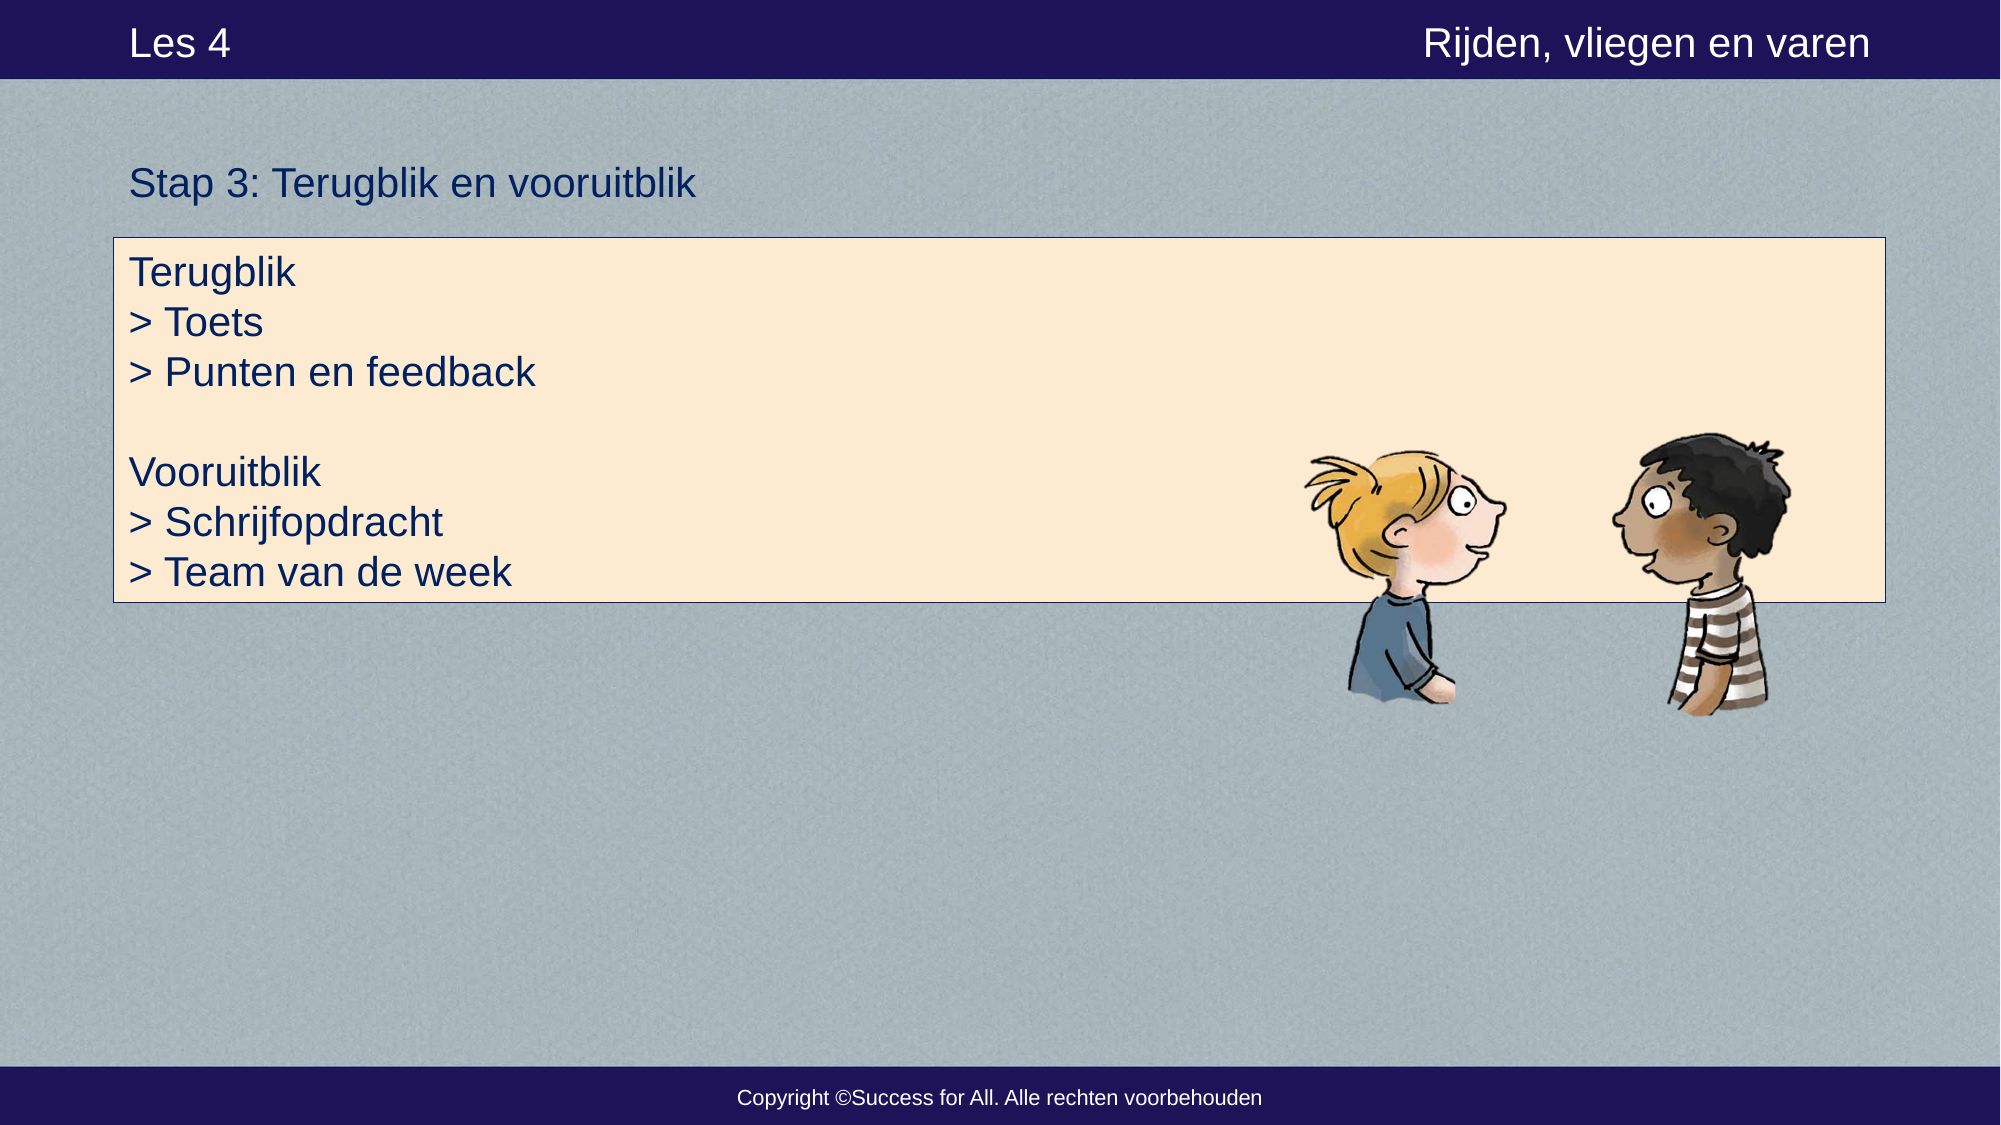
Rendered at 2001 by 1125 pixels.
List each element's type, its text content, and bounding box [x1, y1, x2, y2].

text_box Les 4 [114, 8, 354, 73]
text_box Rijden, vliegen en varen [999, 8, 1886, 73]
text_box Stap 3: Terugblik en vooruitblik [113, 148, 1635, 214]
text_box Copyright ©Success for All. Alle rechten voorbehouden [0, 1076, 2000, 1125]
text_box Terugblik > Toets > Punten en feedback Vooruitblik > Schrijfopdracht > Team van de week [113, 237, 1886, 603]
picture [0, 0, 2001, 1125]
